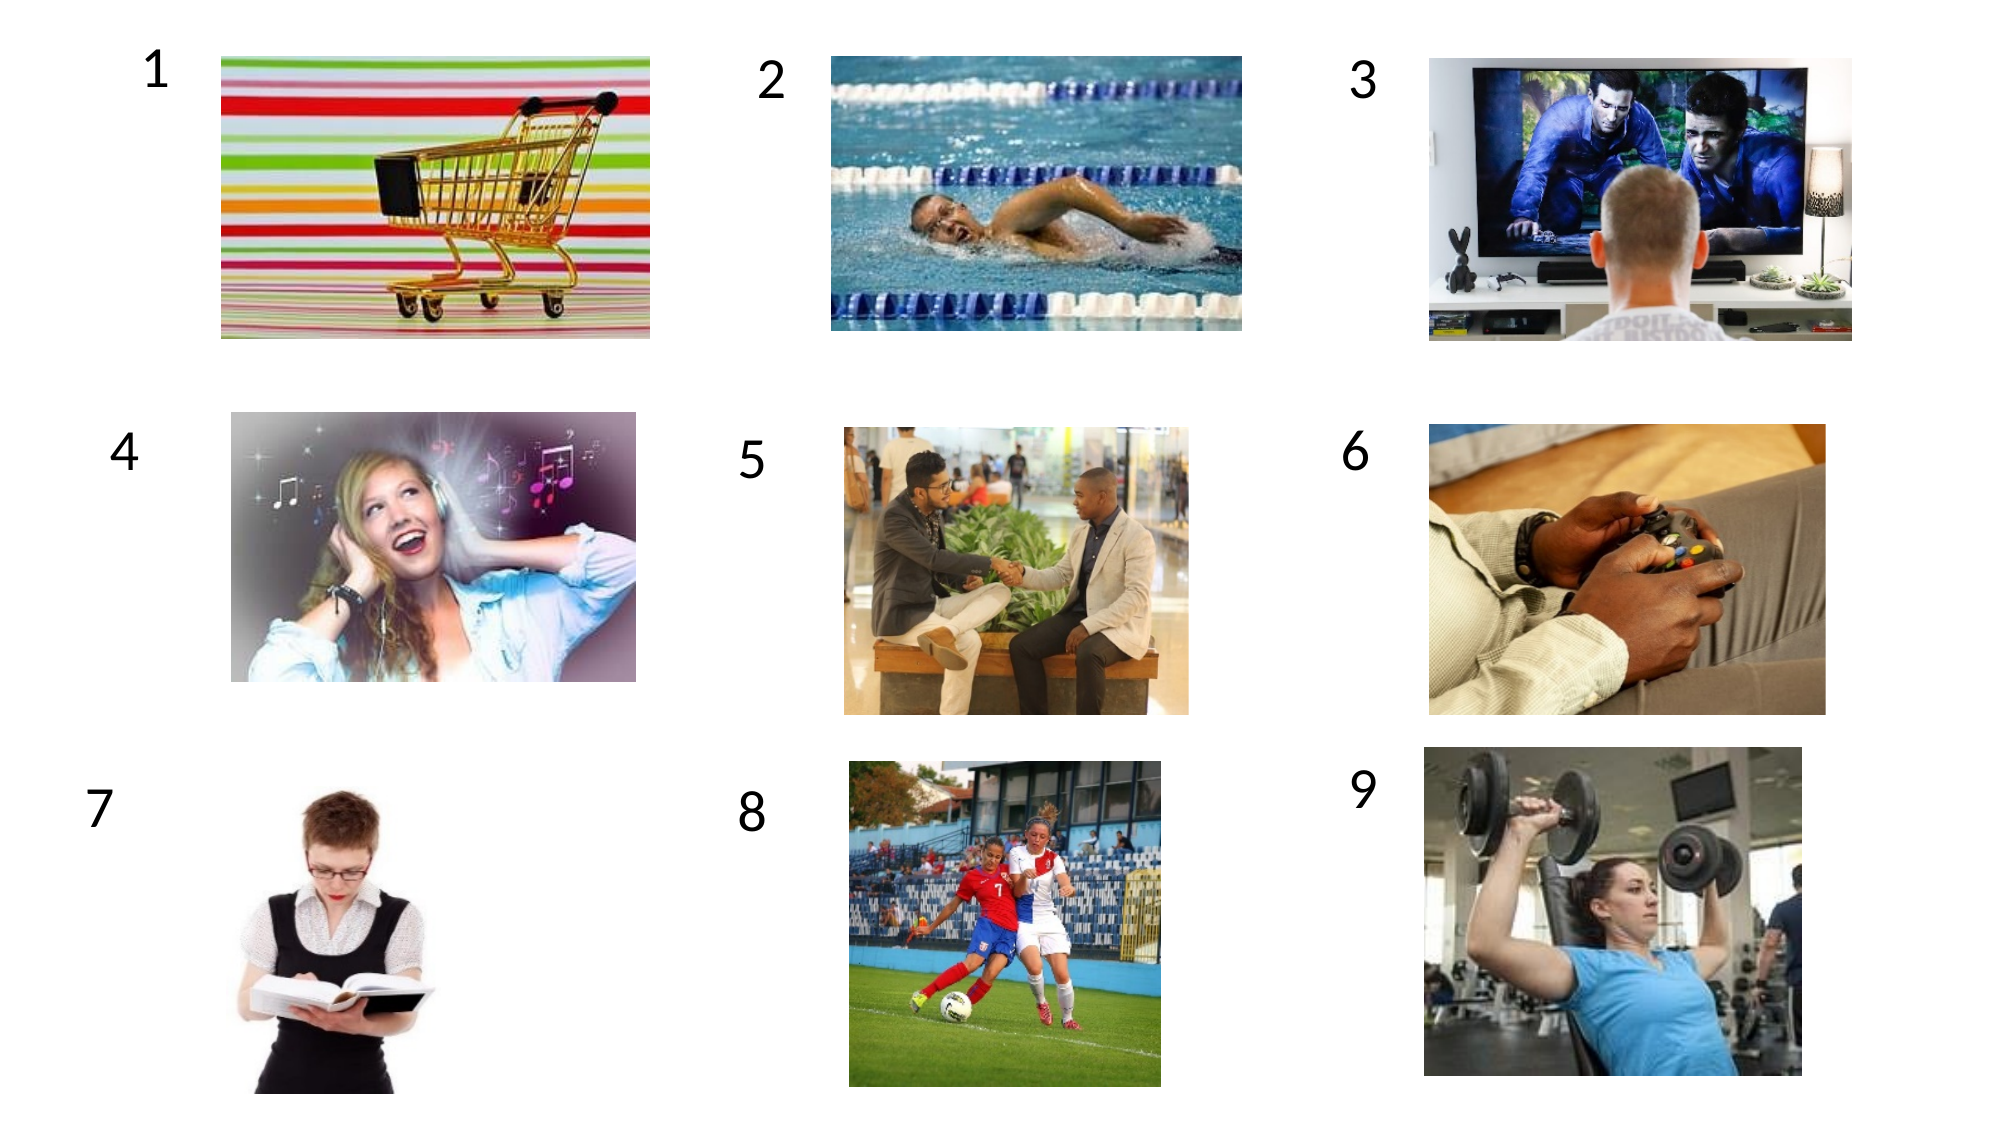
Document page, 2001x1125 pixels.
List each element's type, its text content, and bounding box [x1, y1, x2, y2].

picture [221, 56, 650, 339]
picture [1424, 747, 1802, 1076]
text_box 7 [70, 761, 120, 847]
text_box 4 [94, 404, 145, 490]
text_box 6 [1325, 404, 1376, 490]
text_box 8 [722, 766, 773, 851]
text_box 1 [125, 21, 176, 107]
text_box 5 [722, 412, 773, 498]
picture [1429, 424, 1826, 715]
picture [849, 761, 1161, 1087]
picture [831, 56, 1242, 331]
picture [231, 412, 636, 682]
text_box 2 [741, 32, 792, 118]
text_box 3 [1333, 32, 1383, 118]
picture [1429, 58, 1852, 342]
picture [844, 427, 1189, 715]
text_box 9 [1333, 743, 1383, 828]
picture [226, 786, 441, 1094]
